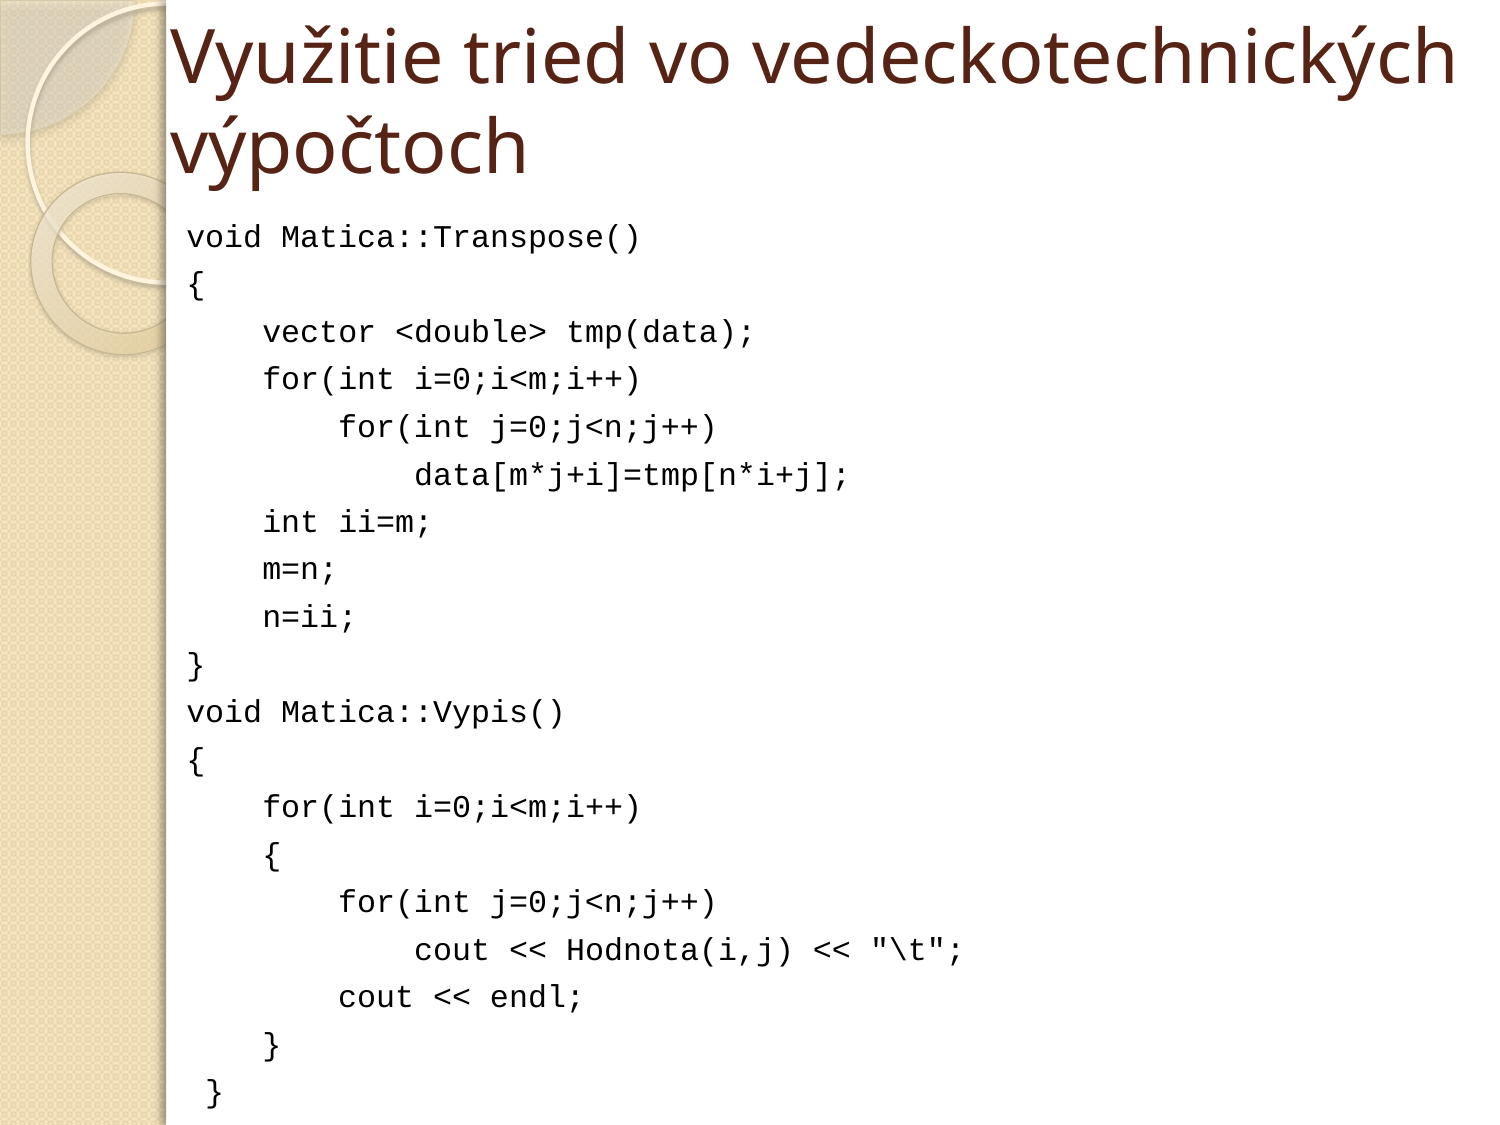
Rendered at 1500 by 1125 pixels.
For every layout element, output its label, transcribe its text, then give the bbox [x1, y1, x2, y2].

list void Matica::Transpose() { vector <double> tmp(data); for(int i=0;i<m;i++) for(int j=0;j<n;j++) data[m*j+i]=tmp[n*i+j]; int ii=m; m=n; n=ii; } void Matica::Vypis() { for(int i=0;i<m;i++) { for(int j=0;j<n;j++) cout << Hodnota(i,j) << "\t"; cout << endl; } } [159, 208, 1500, 1125]
title Využitie tried vo vedeckotechnických výpočtoch [155, 0, 1497, 197]
